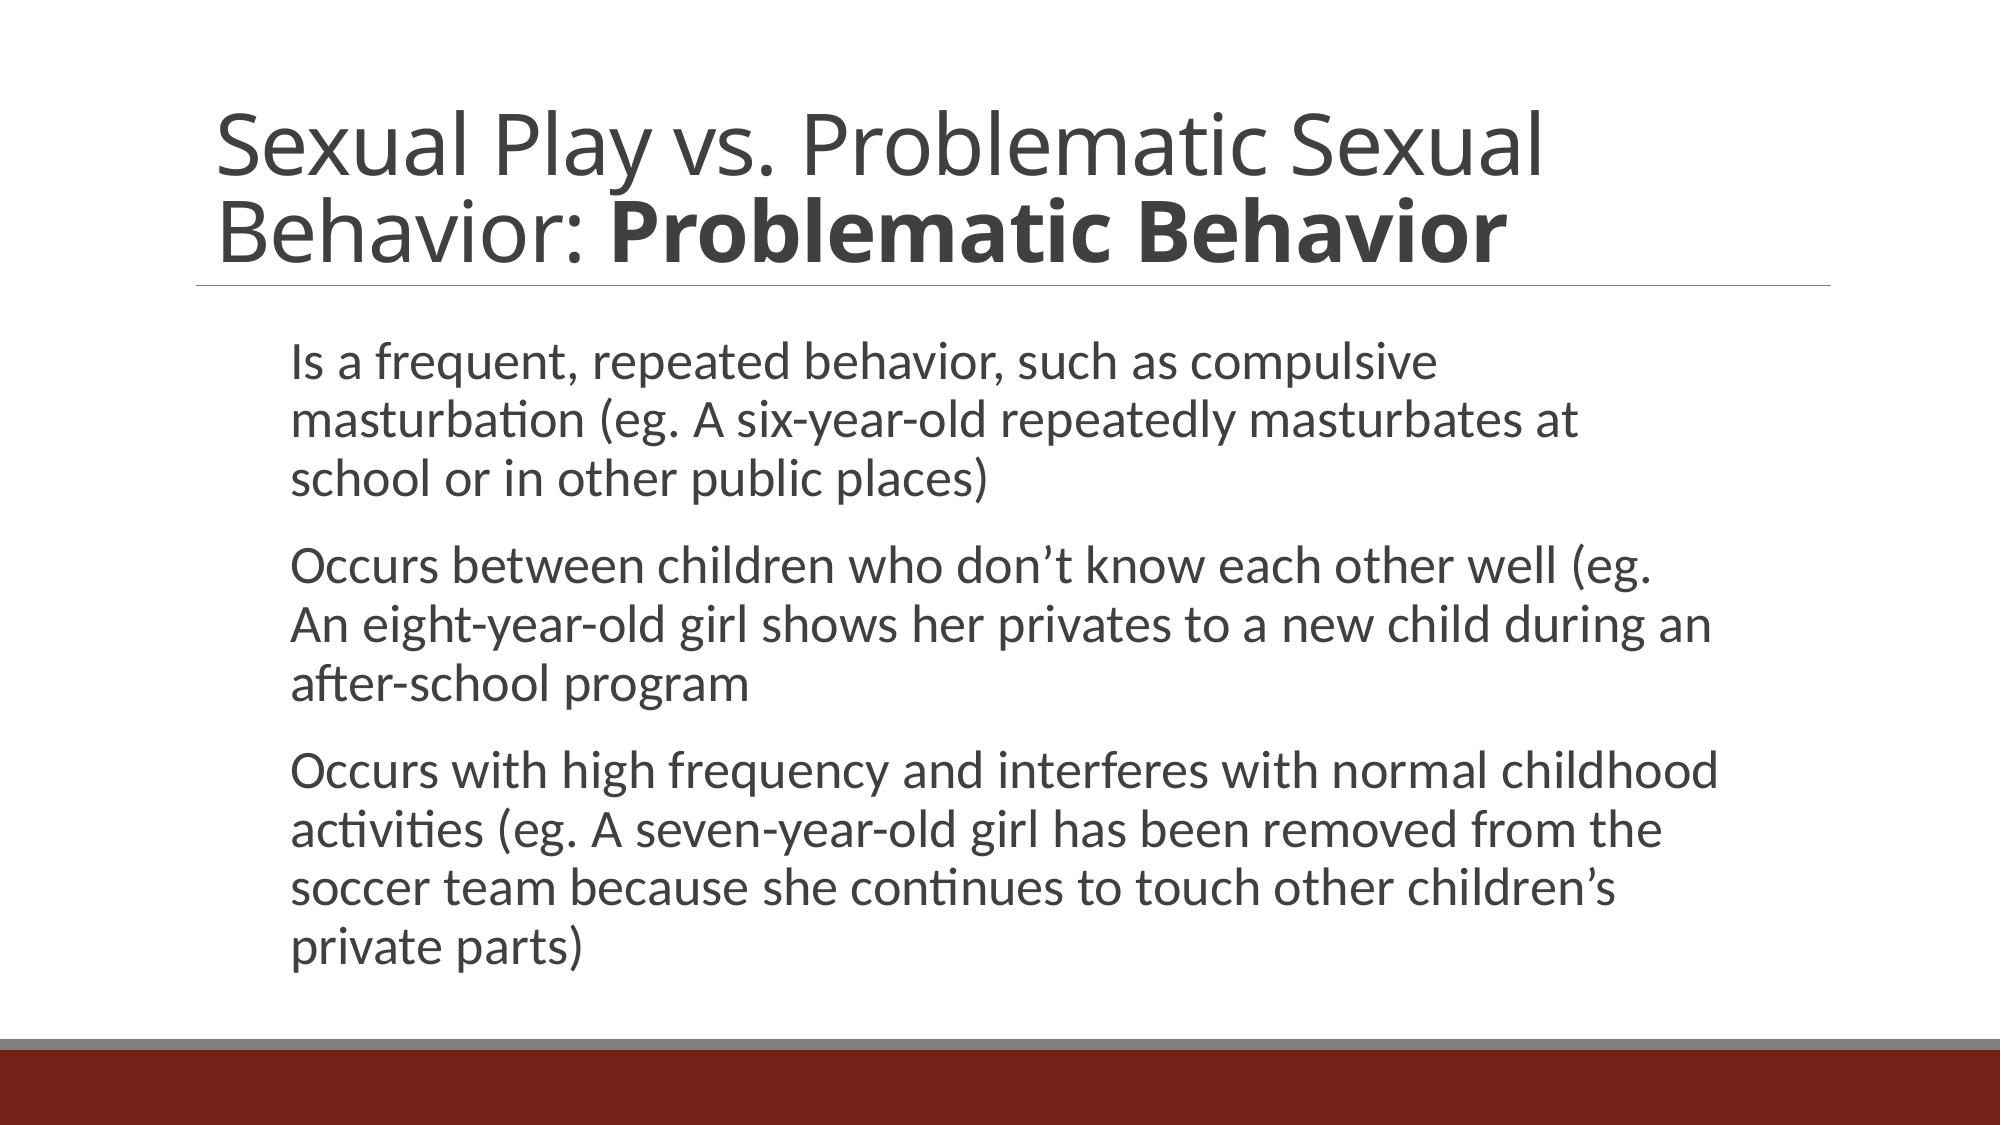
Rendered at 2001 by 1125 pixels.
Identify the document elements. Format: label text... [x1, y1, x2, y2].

list Is a frequent, repeated behavior, such as compulsive masturbation (eg. A six-year-old repeatedly masturbates at school or in other public places) Occurs between children who don’t know each other well (eg. An eight-year-old girl shows her privates to a new child during an after-school program Occurs with high frequency and interferes with normal childhood activities (eg. A seven-year-old girl has been removed from the soccer team because she continues to touch other children’s private parts) [275, 324, 1725, 1000]
title Sexual Play vs. Problematic Sexual Behavior: Problematic Behavior [200, 62, 1838, 288]
